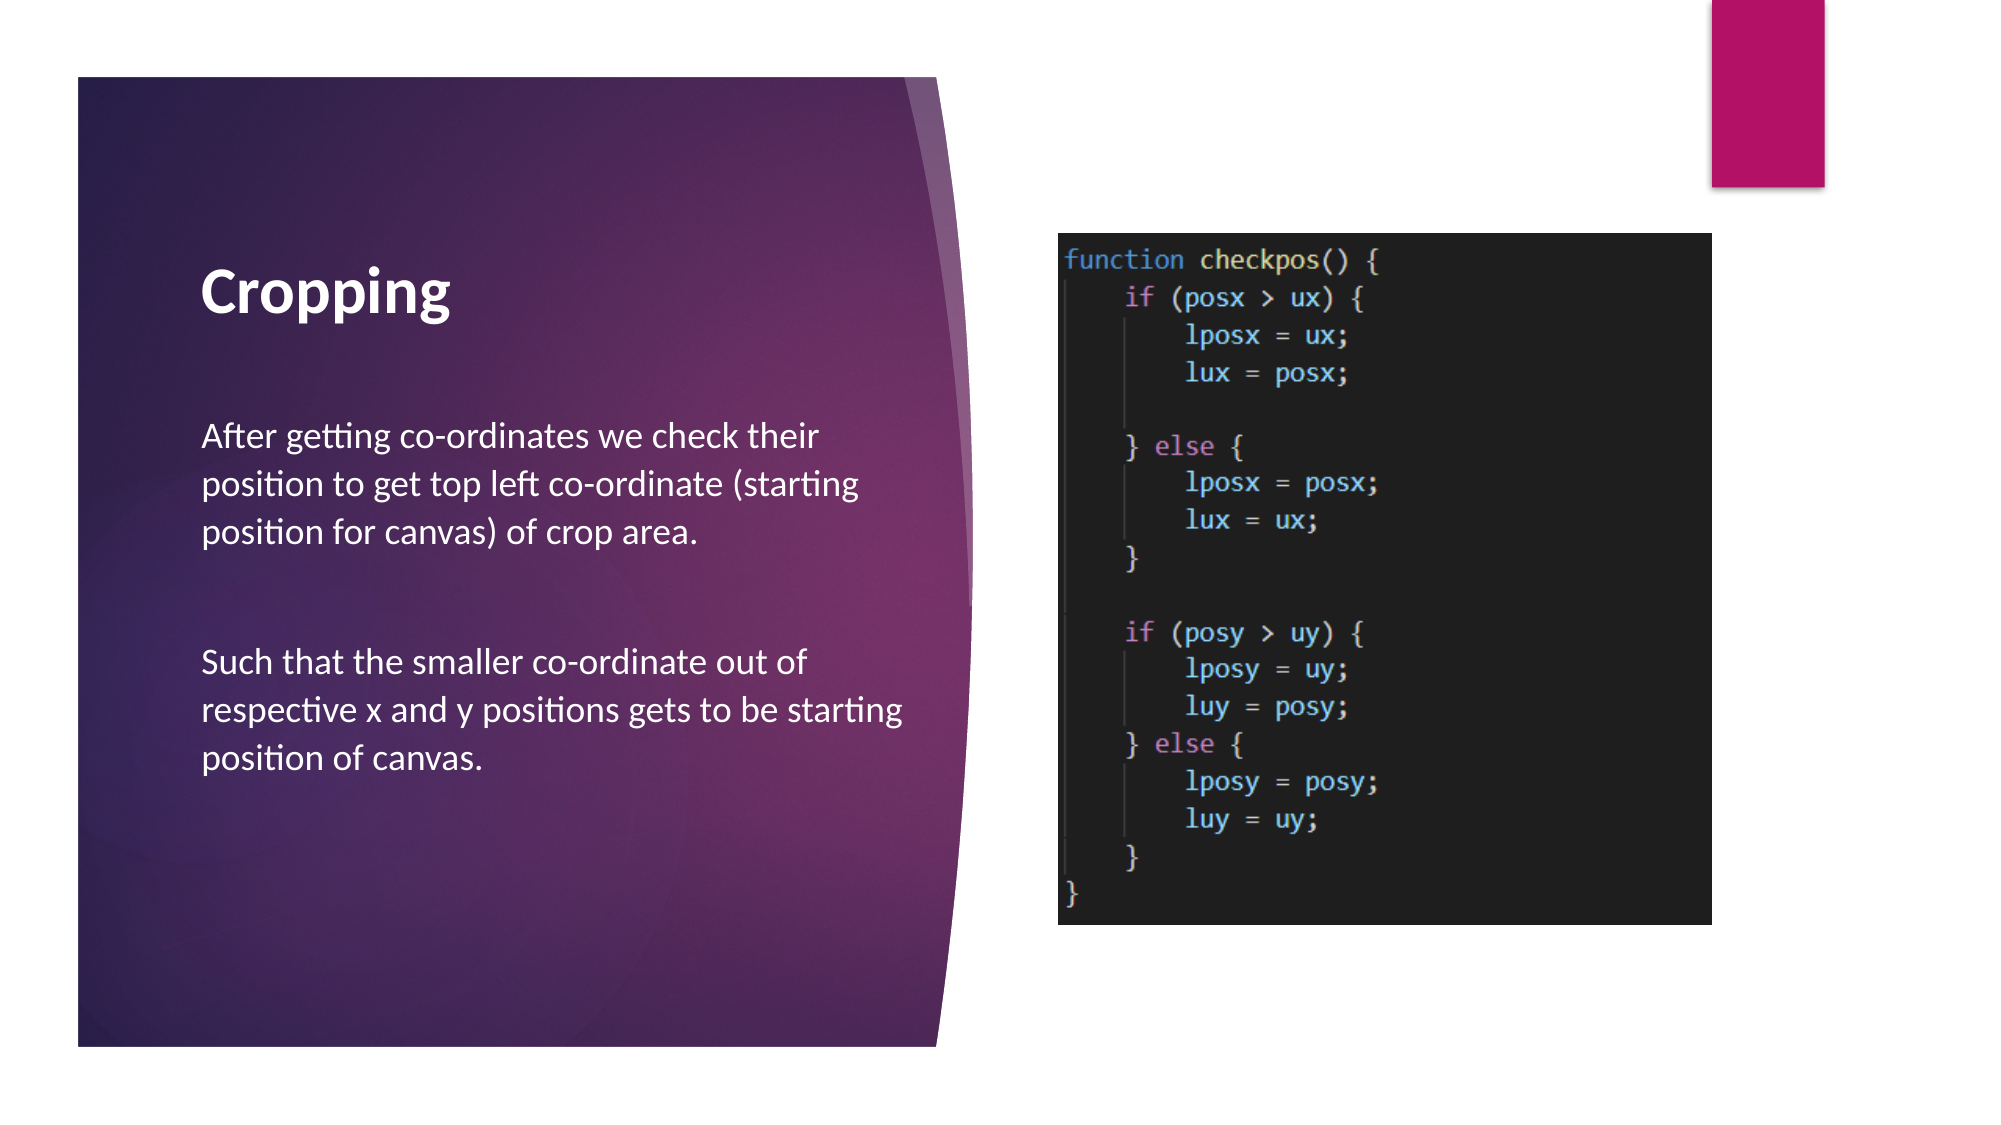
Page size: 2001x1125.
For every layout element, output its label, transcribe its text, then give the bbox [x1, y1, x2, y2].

text_box Cropping After getting co-ordinates we check their position to get top left co-ordinate (starting position for canvas) of crop area. Such that the smaller co-ordinate out of respective x and y positions gets to be starting position of canvas. [186, 233, 942, 786]
picture [1058, 233, 1713, 925]
